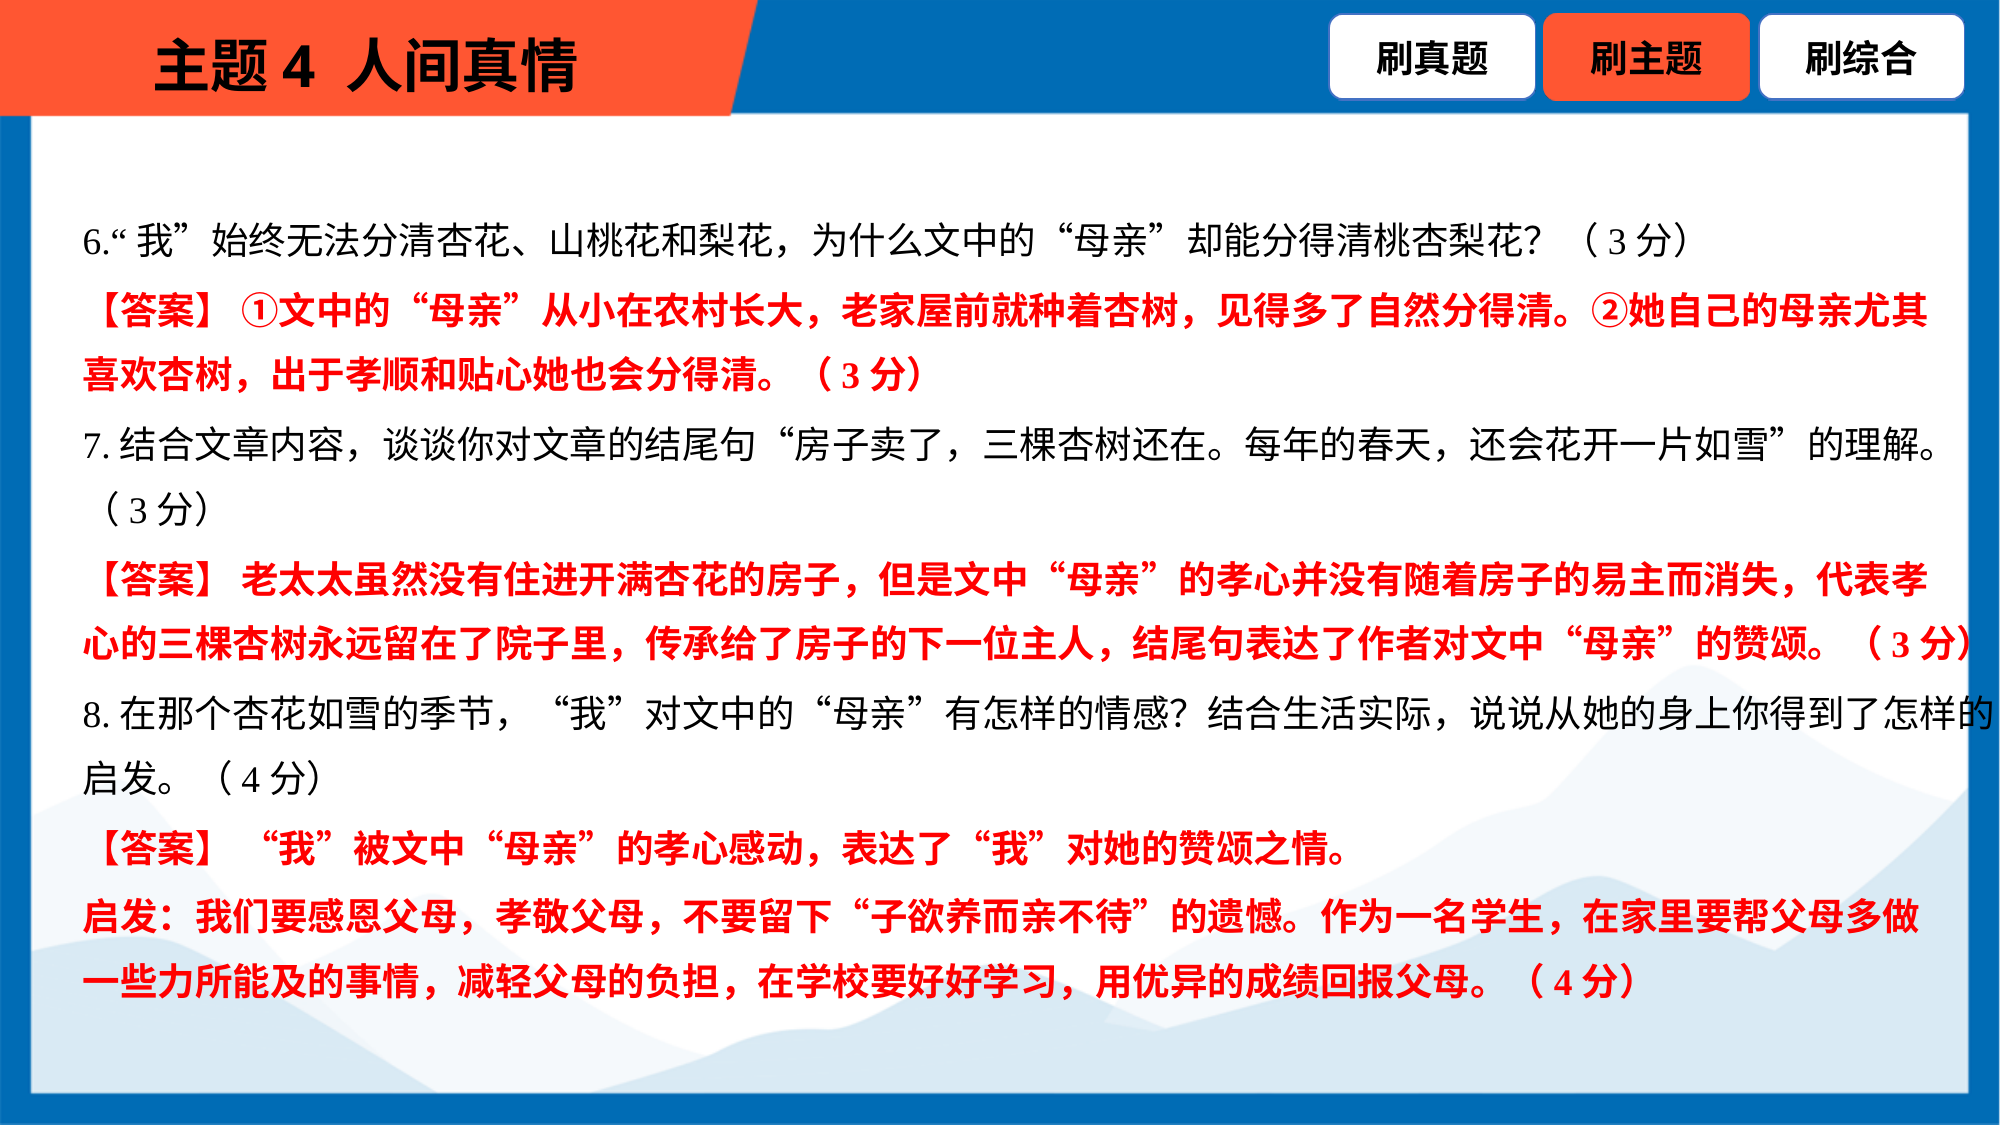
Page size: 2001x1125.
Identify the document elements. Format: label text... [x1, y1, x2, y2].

text_box 【答案】 ①文中的“母亲”从小在农村长大，老家屋前就种着杏树，见得多了自然分得清。②她自己的母亲尤其 喜欢杏树，出于孝顺和贴心她也会分得清。（3分） [82, 262, 1917, 390]
text_box 7.结合文章内容，谈谈你对文章的结尾句“房子卖了，三棵杏树还在。每年的春天，还会花开一片如雪”的理解。 （3分） [82, 397, 1917, 525]
text_box 【答案】 老太太虽然没有住进开满杏花的房子，但是文中“母亲”的孝心并没有随着房子的易主而消失，代表孝 心的三棵杏树永远留在了院子里，传承给了房子的下一位主人，结尾句表达了作者对文中“母亲”的赞颂。（3分） [82, 531, 1917, 659]
text_box 6.“我”始终无法分清杏花、山桃花和梨花，为什么文中的“母亲”却能分得清桃杏梨花？（3分） [82, 197, 1917, 256]
text_box 【答案】 “我”被文中“母亲”的孝心感动，表达了“我”对她的赞颂之情。 启发：我们要感恩父母，孝敬父母，不要留下“子欲养而亲不待”的遗憾。作为一名学生，在家里要帮父母多做 一些力所能及的事情，减轻父母的负担，在学校要好好学习，用优异的成绩回报父母。（4分） [82, 800, 1917, 997]
text_box 8.在那个杏花如雪的季节，“我”对文中的“母亲”有怎样的情感？结合生活实际，说说从她的身上你得到了怎样的 启发。（4分） [82, 666, 1917, 794]
picture [0, 0, 2000, 1125]
